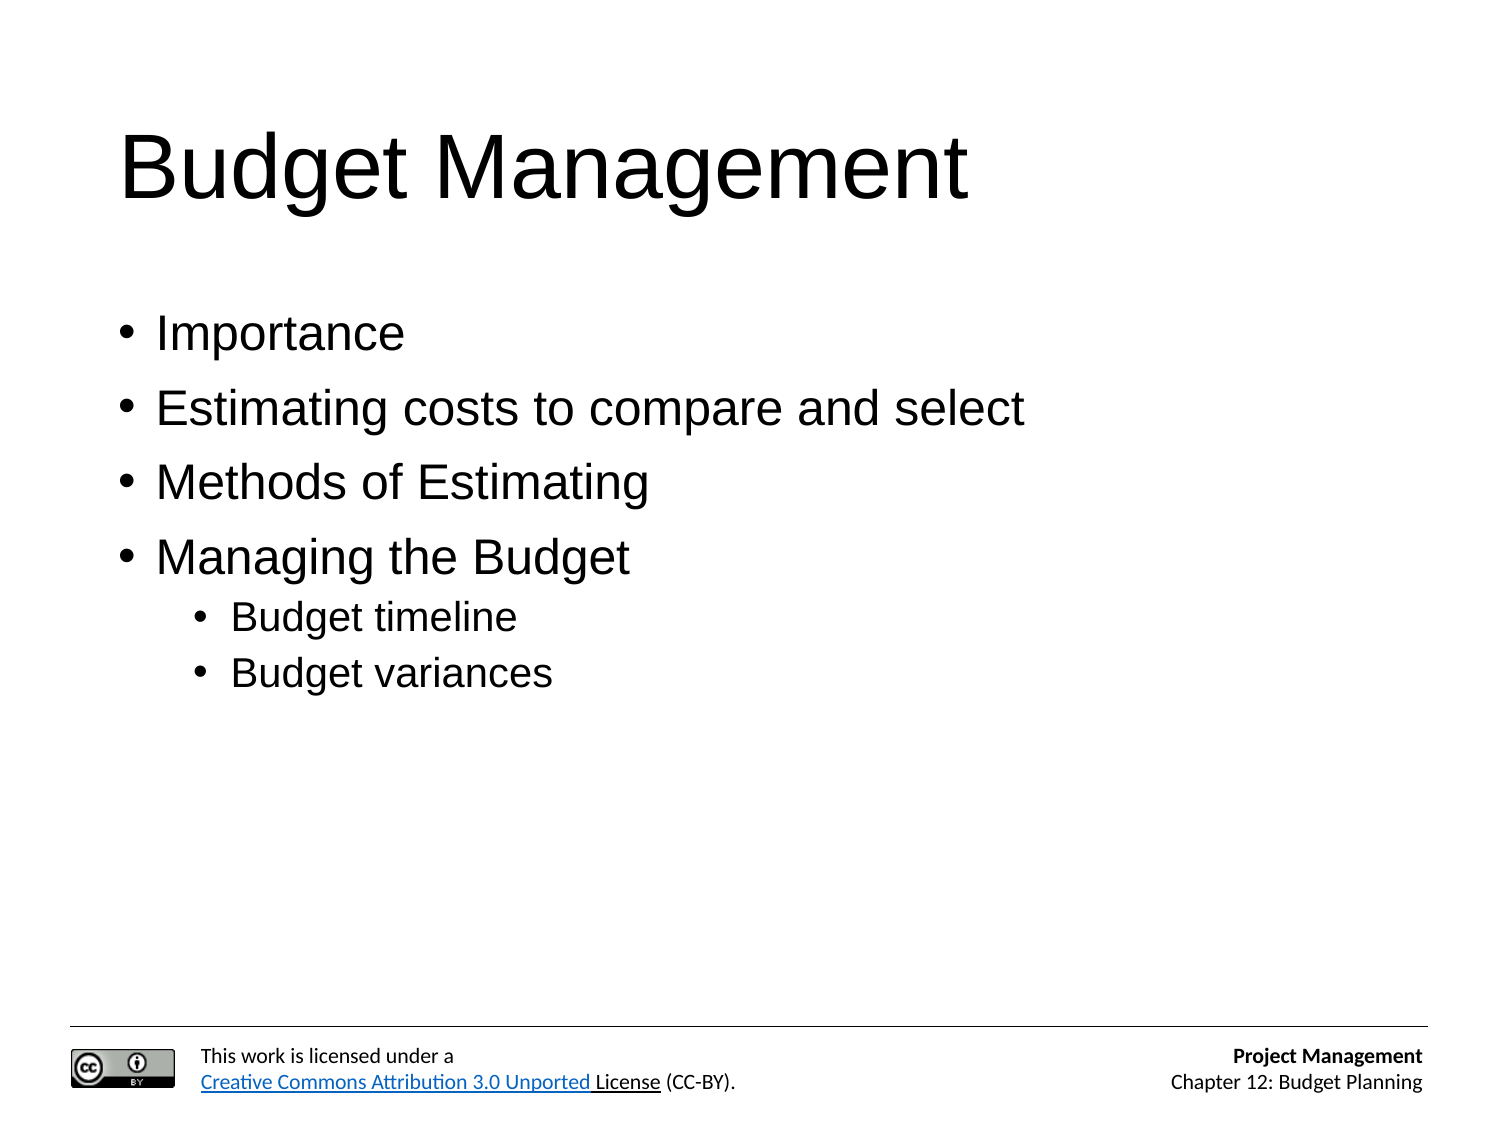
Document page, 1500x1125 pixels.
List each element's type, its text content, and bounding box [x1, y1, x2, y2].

picture [71, 1049, 175, 1088]
list Importance Estimating costs to compare and select Methods of Estimating Managing the Budget Budget timeline Budget variances [103, 299, 1397, 1014]
title Budget Management [103, 59, 1397, 278]
